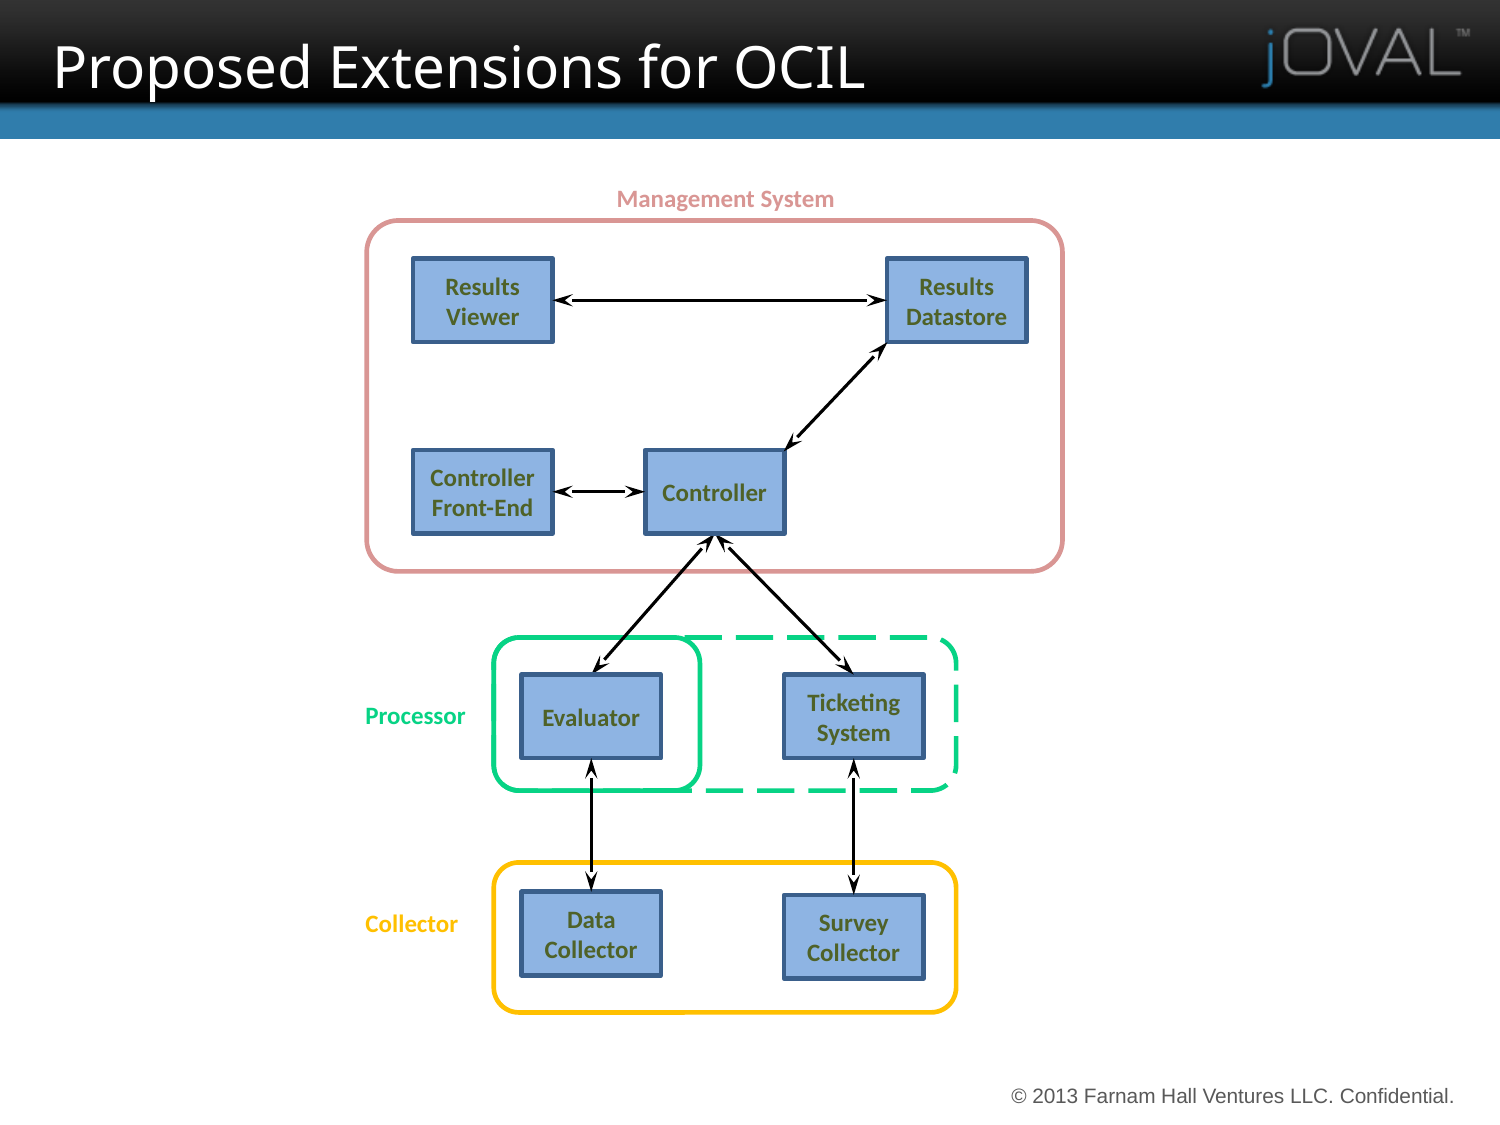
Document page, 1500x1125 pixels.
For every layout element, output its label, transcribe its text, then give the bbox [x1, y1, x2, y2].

text_box Processor [350, 692, 482, 737]
text_box Collector [350, 900, 474, 945]
text_box Data Collector [521, 891, 662, 976]
text_box [680, 684, 853, 792]
picture [0, 0, 1500, 139]
text_box Survey Collector [783, 894, 924, 979]
text_box [365, 219, 1064, 573]
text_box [714, 533, 855, 675]
text_box Management System [601, 174, 850, 220]
text_box Results Viewer [412, 258, 553, 343]
footer © 2013 Farnam Hall Ventures LLC. Confidential. [75, 1074, 1475, 1113]
text_box [492, 636, 590, 792]
text_box [592, 685, 701, 792]
text_box Controller [644, 449, 785, 530]
text_box [492, 861, 958, 1014]
text_box Evaluator [521, 674, 662, 759]
text_box Results Datastore [886, 258, 1027, 343]
text_box Controller Front-End [412, 449, 553, 534]
text_box Ticketing System [783, 674, 924, 759]
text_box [590, 533, 711, 675]
text_box [855, 636, 958, 792]
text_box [783, 341, 888, 452]
